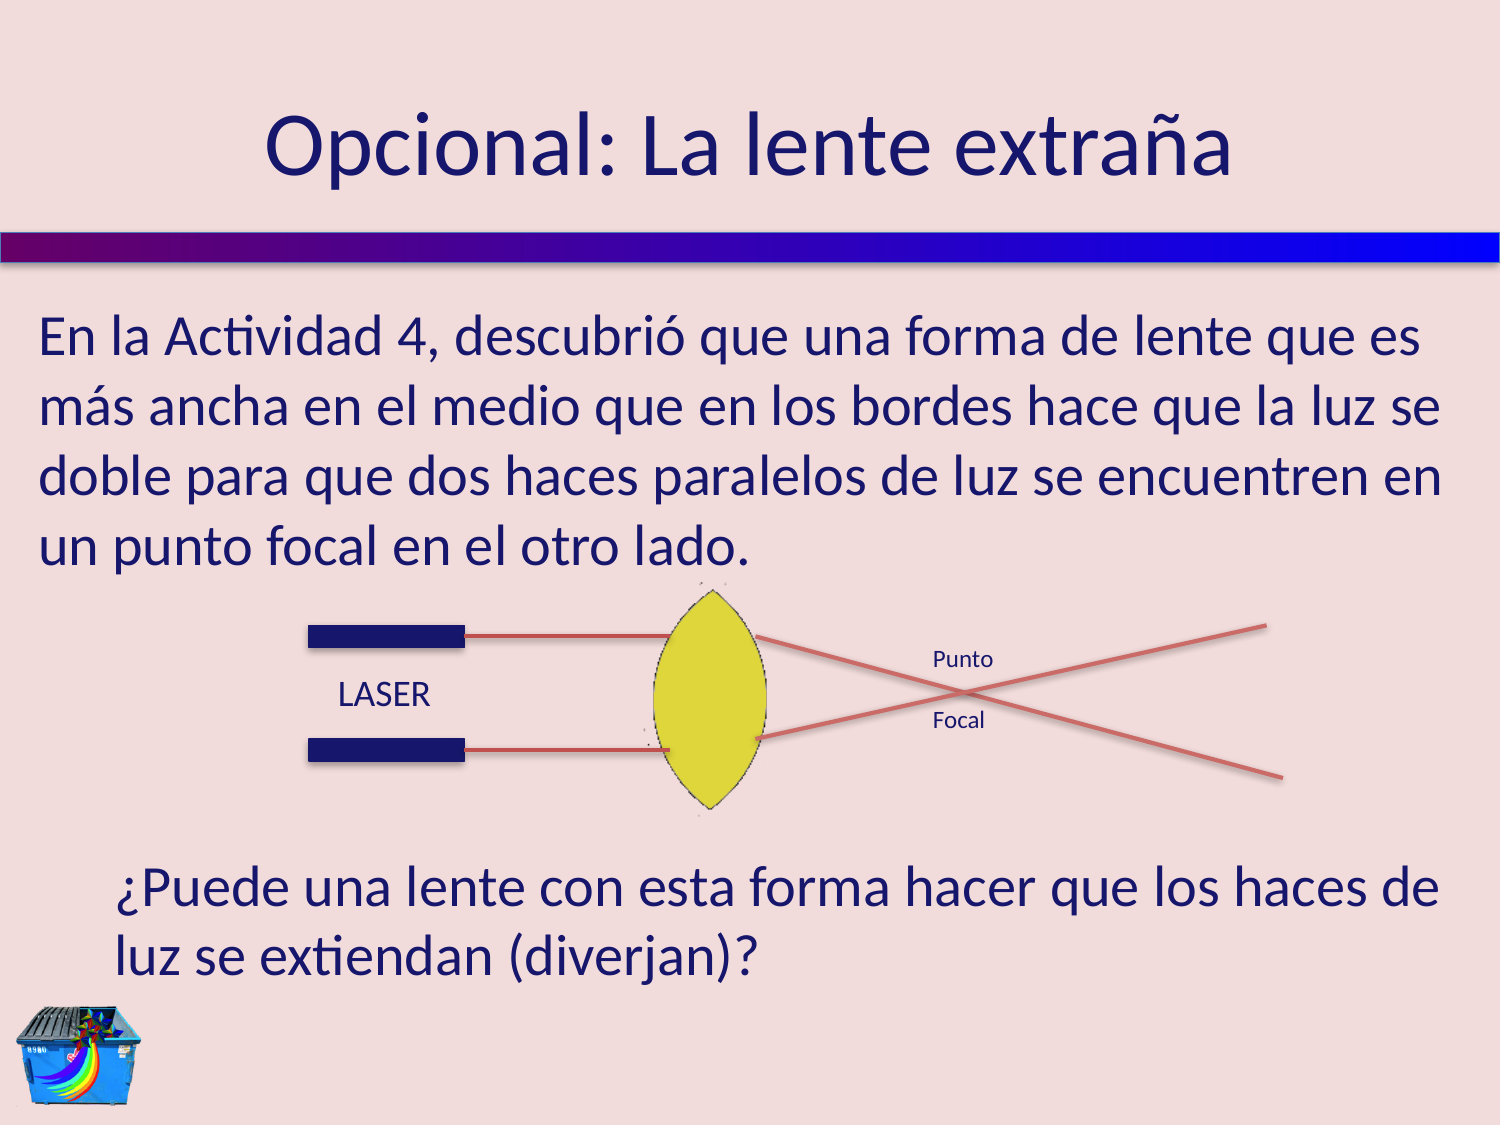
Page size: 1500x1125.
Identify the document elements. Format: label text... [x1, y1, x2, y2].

title Opcional: La lente extraña [75, 45, 1425, 233]
text_box ¿Puede una lente con esta forma hacer que los haces de luz se extiendan (diverjan)? [99, 840, 1459, 997]
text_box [308, 562, 1284, 832]
picture [14, 1004, 143, 1107]
text_box En la Actividad 4, descubrió que una forma de lente que es más ancha en el medio que en los bordes hace que la luz se doble para que dos haces paralelos de luz se encuentren en un punto focal en el otro lado. [23, 290, 1478, 589]
